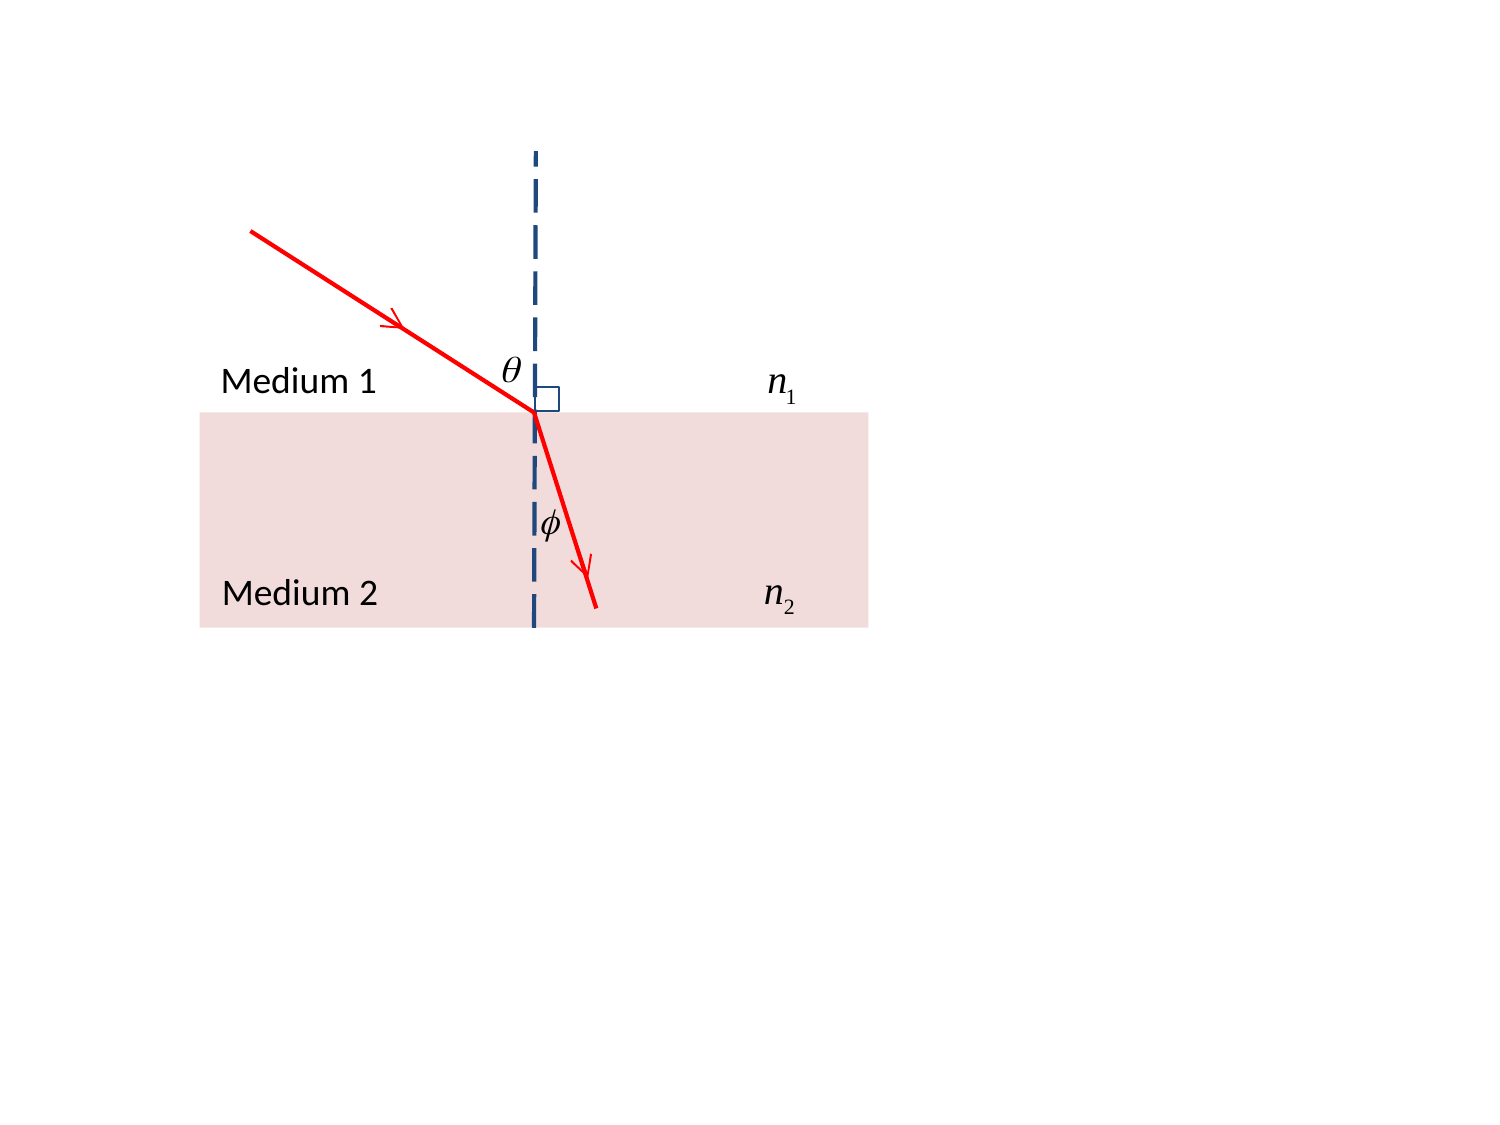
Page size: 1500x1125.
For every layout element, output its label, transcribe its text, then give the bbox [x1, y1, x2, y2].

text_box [760, 353, 802, 413]
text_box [533, 617, 537, 629]
text_box [197, 410, 529, 630]
text_box [540, 410, 871, 630]
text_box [566, 516, 589, 579]
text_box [533, 412, 597, 609]
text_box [495, 347, 531, 393]
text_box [350, 294, 405, 329]
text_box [250, 230, 535, 413]
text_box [757, 564, 802, 624]
text_box [542, 385, 561, 410]
text_box Medium 1 [205, 348, 245, 409]
text_box Medium 2 [207, 560, 411, 621]
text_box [533, 150, 537, 231]
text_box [534, 500, 570, 553]
